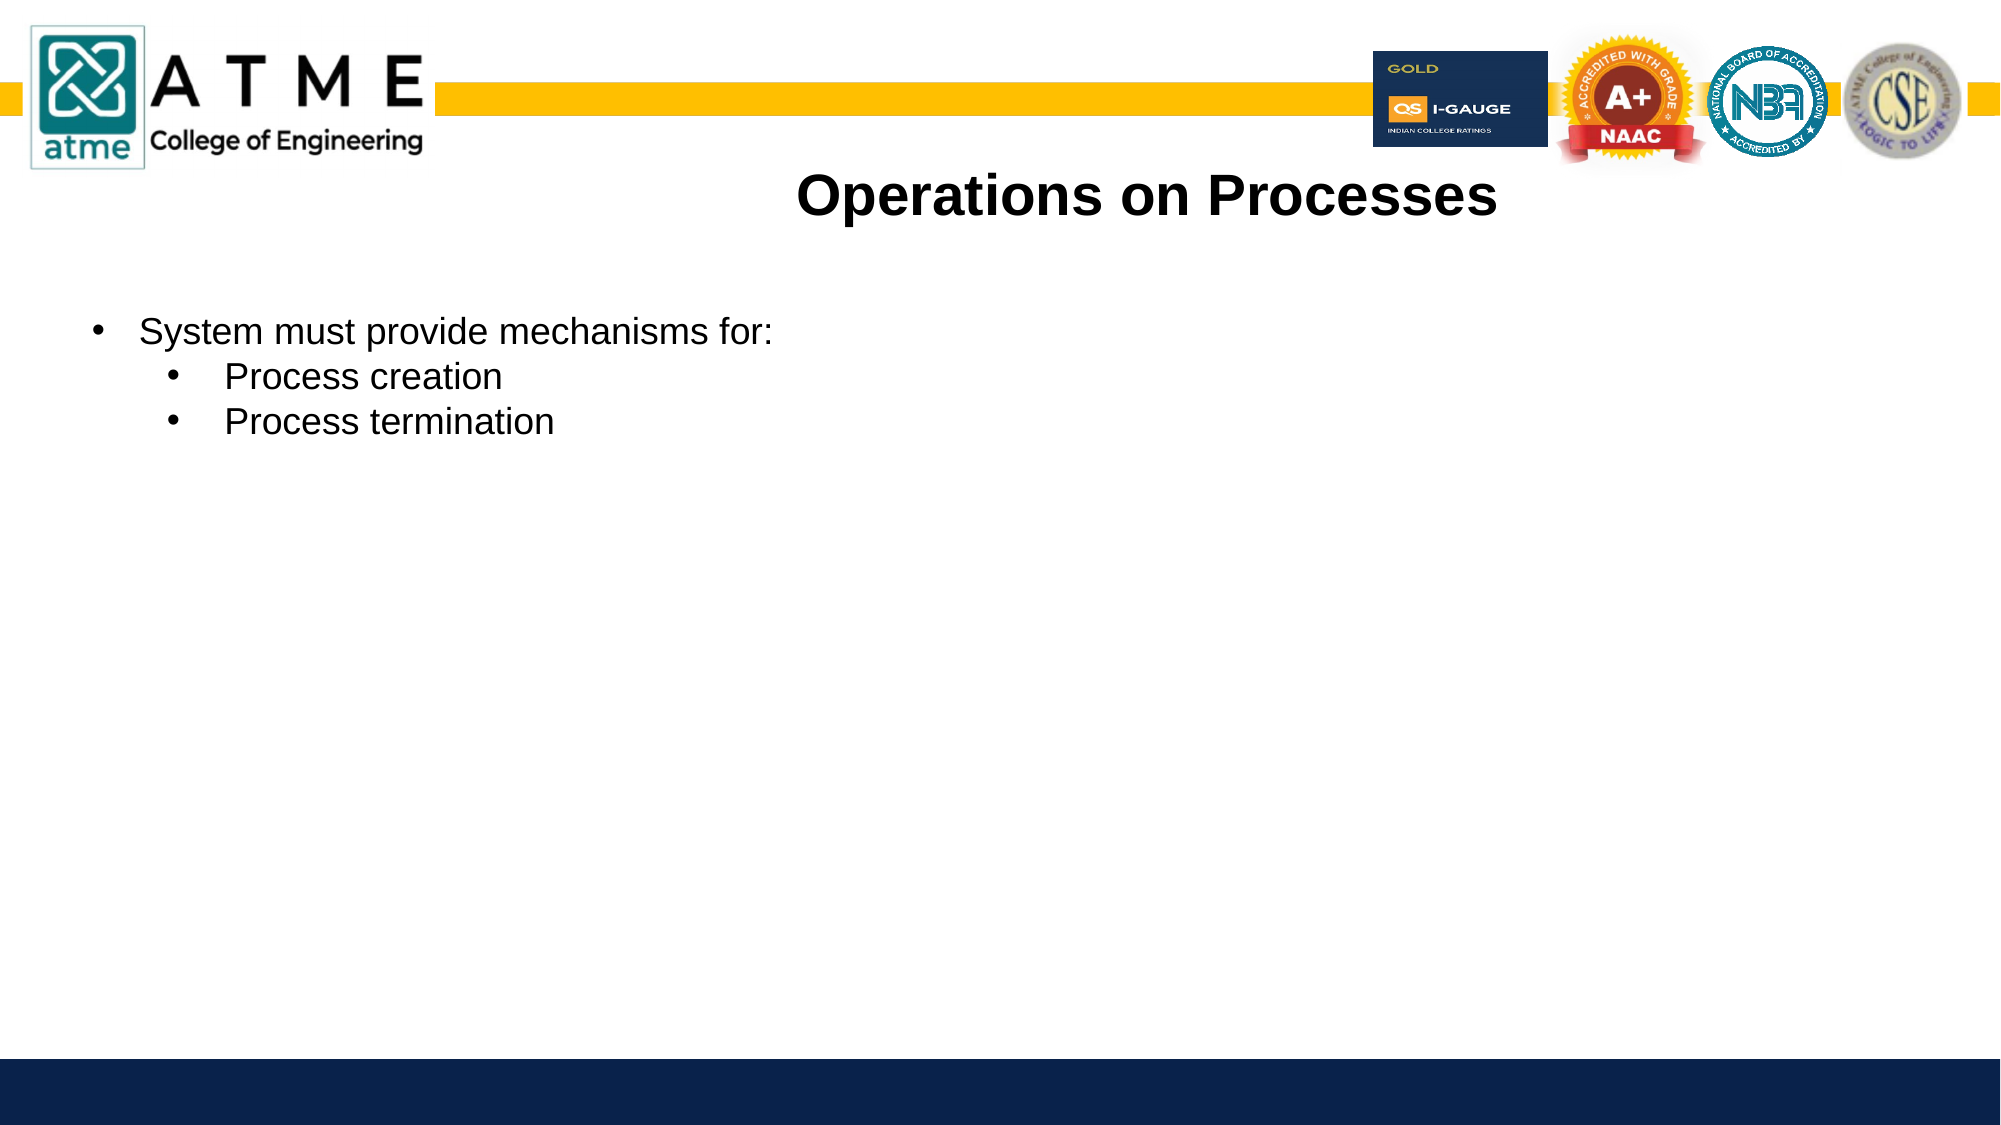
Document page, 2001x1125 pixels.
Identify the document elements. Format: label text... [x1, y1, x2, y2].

picture [1373, 20, 1828, 180]
picture [0, 1059, 2001, 1125]
picture [1840, 26, 1968, 176]
text_box System must provide mechanisms for: Process creation Process termination [77, 299, 789, 450]
text_box Operations on Processes [781, 149, 1515, 235]
picture [22, 15, 435, 178]
